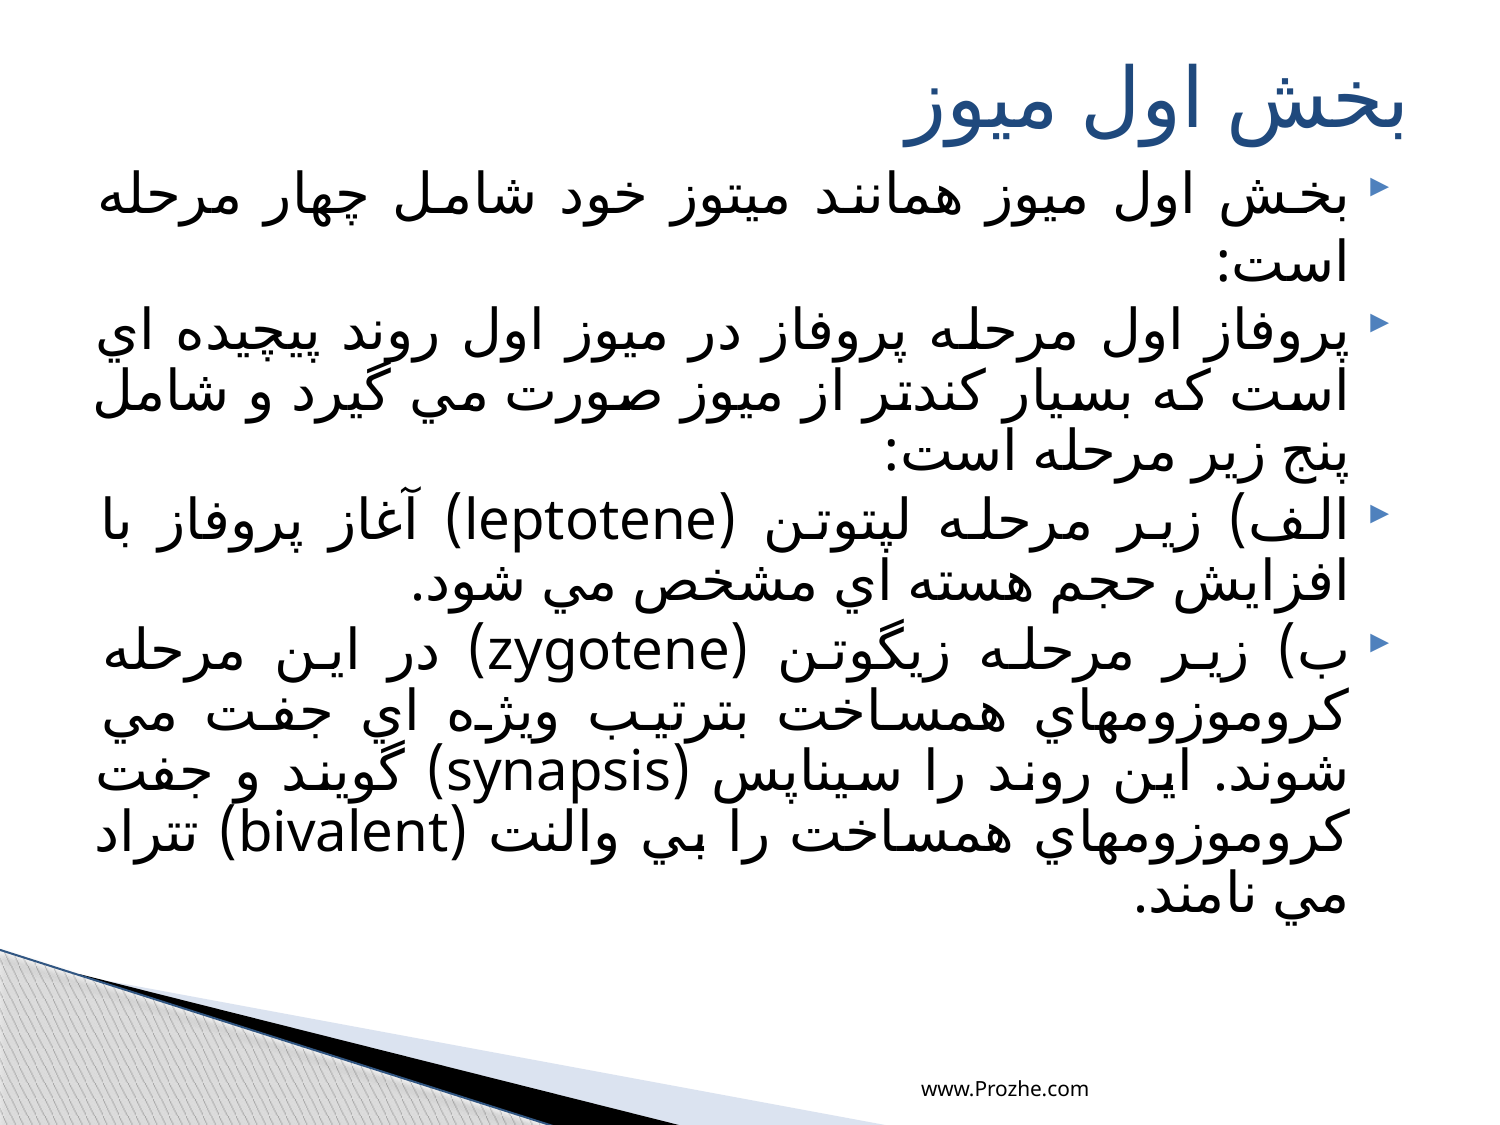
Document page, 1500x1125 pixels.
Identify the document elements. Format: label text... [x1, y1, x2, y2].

footer www.Prozhe.com [718, 1051, 1105, 1112]
title بخش اول میوز [75, 0, 1425, 188]
list بخش اول ميوز همانند ميتوز خود شامل چهار مرحله است: پروفاز اول مرحله پروفاز در ميوز اول روند پيچيده اي است كه بسيار كندتر از ميوز صورت مي گيرد و شامل پنج زير مرحله است: الف) زير مرحله لپتوتن (leptotene) آغاز پروفاز با افزايش حجم هسته اي مشخص مي شود. ب) زير مرحله زيگوتن (zygotene) در اين مرحله كروموزومهاي همساخت بترتيب ويژه اي جفت مي شوند. اين روند را سيناپس (synapsis) گويند و جفت كروموزومهاي همساخت را بي والنت (bivalent) تتراد مي نامند. [75, 188, 1425, 938]
